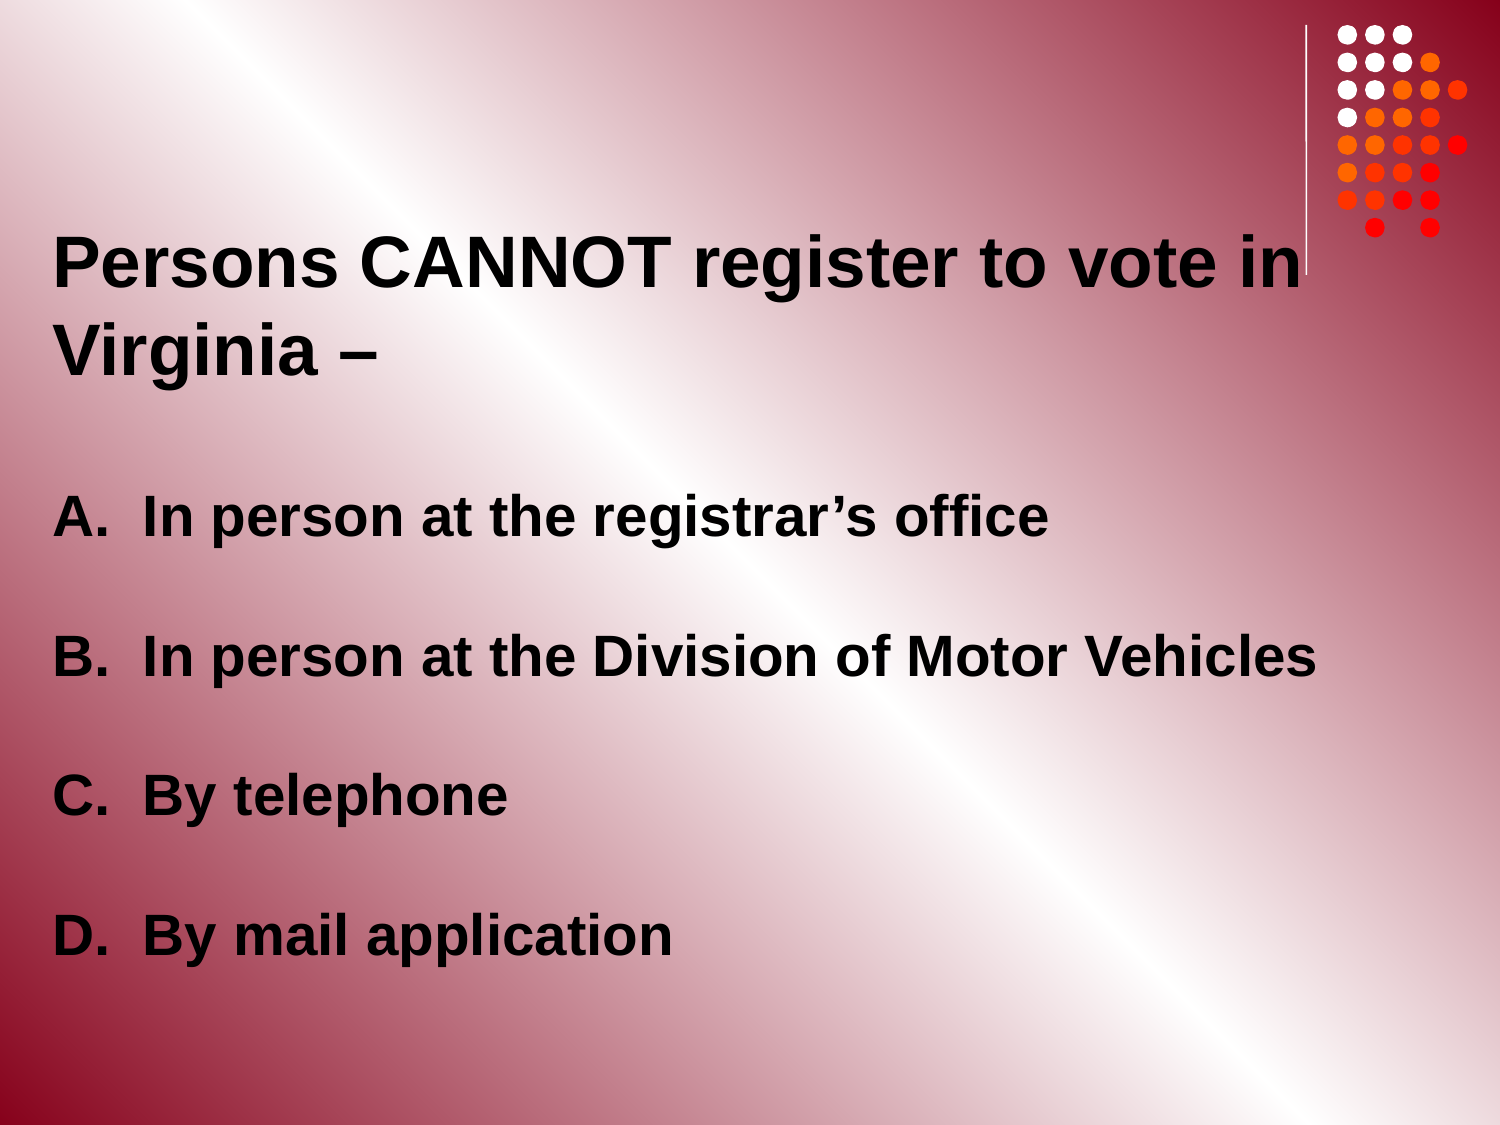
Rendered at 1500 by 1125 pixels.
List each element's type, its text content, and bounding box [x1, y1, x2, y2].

text_box Persons CANNOT register to vote in Virginia – A. In person at the registrar’s office B. In person at the Division of Motor Vehicles C. By telephone D. By mail application [37, 937, 1450, 1125]
